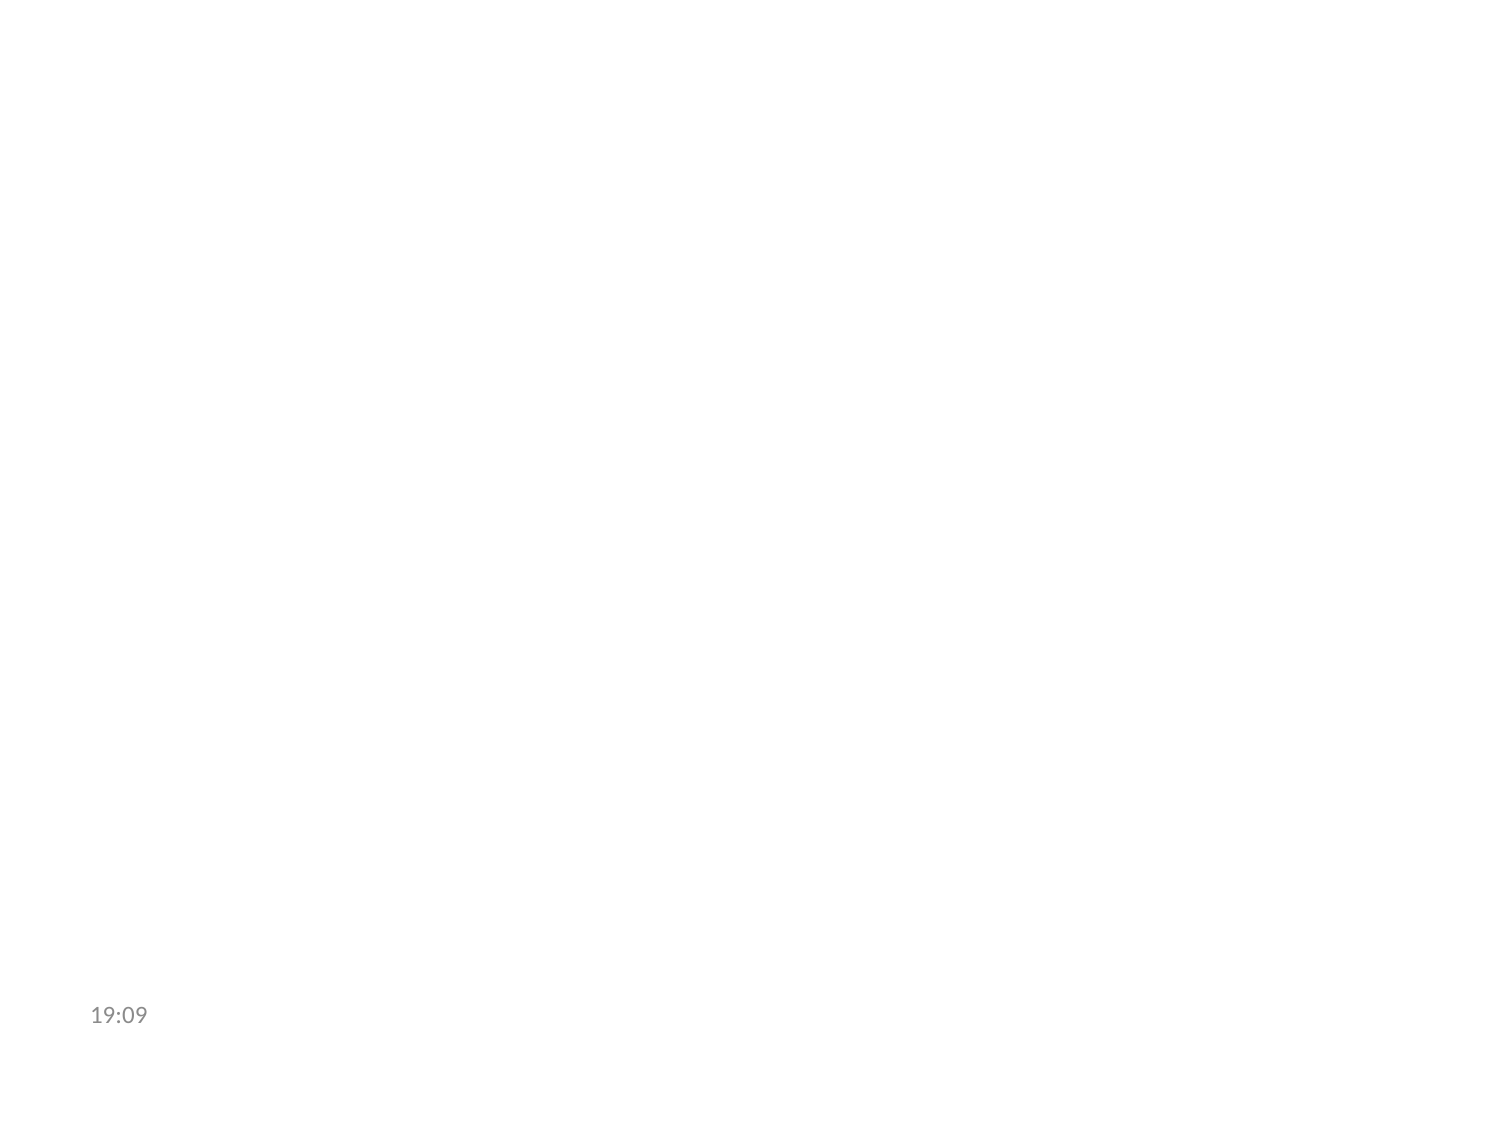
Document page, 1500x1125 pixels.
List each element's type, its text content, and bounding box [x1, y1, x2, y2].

text_box 15:35 [75, 983, 425, 1044]
